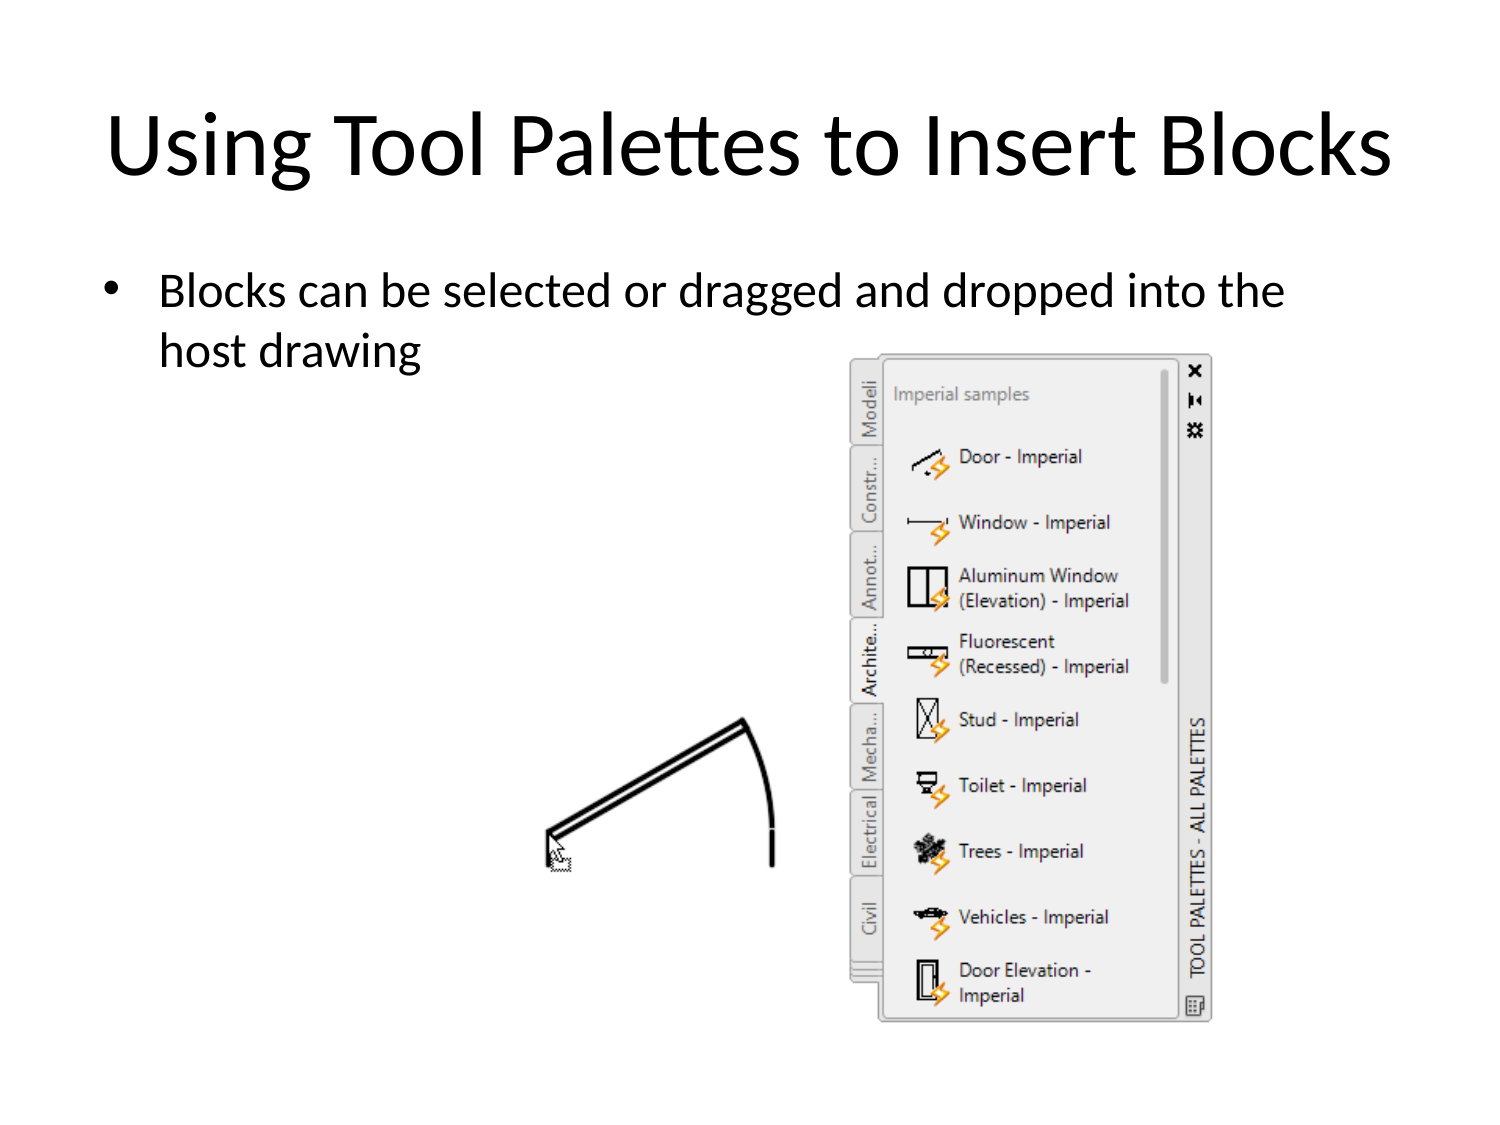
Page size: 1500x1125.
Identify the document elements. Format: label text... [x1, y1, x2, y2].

list Blocks can be selected or dragged and dropped into the host drawing [87, 249, 1313, 950]
picture [537, 324, 1226, 1035]
title Using Tool Palettes to Insert Blocks [75, 45, 1425, 233]
